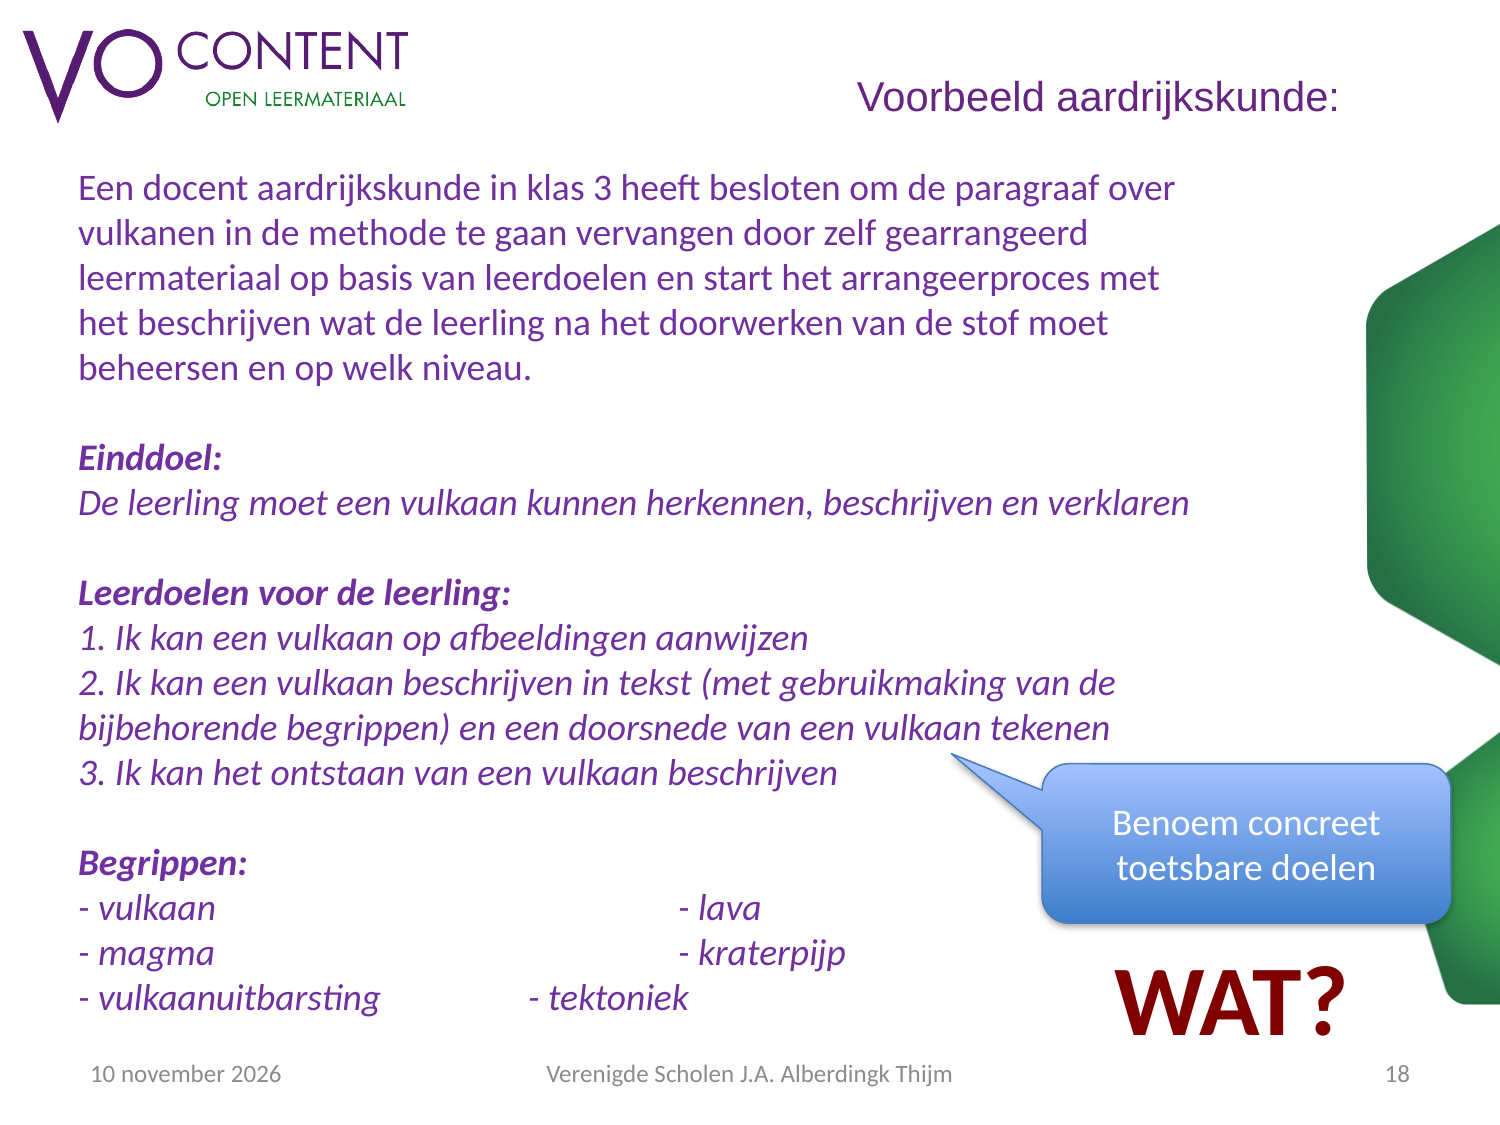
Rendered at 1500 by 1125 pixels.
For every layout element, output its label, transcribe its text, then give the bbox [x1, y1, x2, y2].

text_box Benoem concreet toetsbare doelen [950, 753, 1452, 924]
picture [22, 29, 408, 124]
title Voorbeeld aardrijkskunde: [841, 57, 1395, 132]
footer Verenigde Scholen J.A. Alberdingk Thijm [512, 1071, 988, 1103]
picture [1366, 222, 1500, 1005]
text_box Een docent aardrijkskunde in klas 3 heeft besloten om de paragraaf over vulkanen in de methode te gaan vervangen door zelf gearrangeerd leermateriaal op basis van leerdoelen en start het arrangeerproces met het beschrijven wat de leerling na het doorwerken van de stof moet beheersen en op welk niveau. Einddoel: De leerling moet een vulkaan kunnen herkennen, beschrijven en verklaren Leerdoelen voor de leerling: 1. Ik kan een vulkaan op afbeeldingen aanwijzen 2. Ik kan een vulkaan beschrijven in tekst (met gebruikmaking van de bijbehorende begrippen) en een doorsnede van een vulkaan tekenen 3. Ik kan het ontstaan van een vulkaan beschrijven Begrippen: - vulkaan - lava - magma - kraterpijp - vulkaanuitbarsting - tektoniek [63, 155, 1229, 1071]
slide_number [75, 1071, 425, 1103]
slide_number 18 [1074, 1042, 1425, 1103]
text_box WAT? [1099, 932, 1394, 1063]
